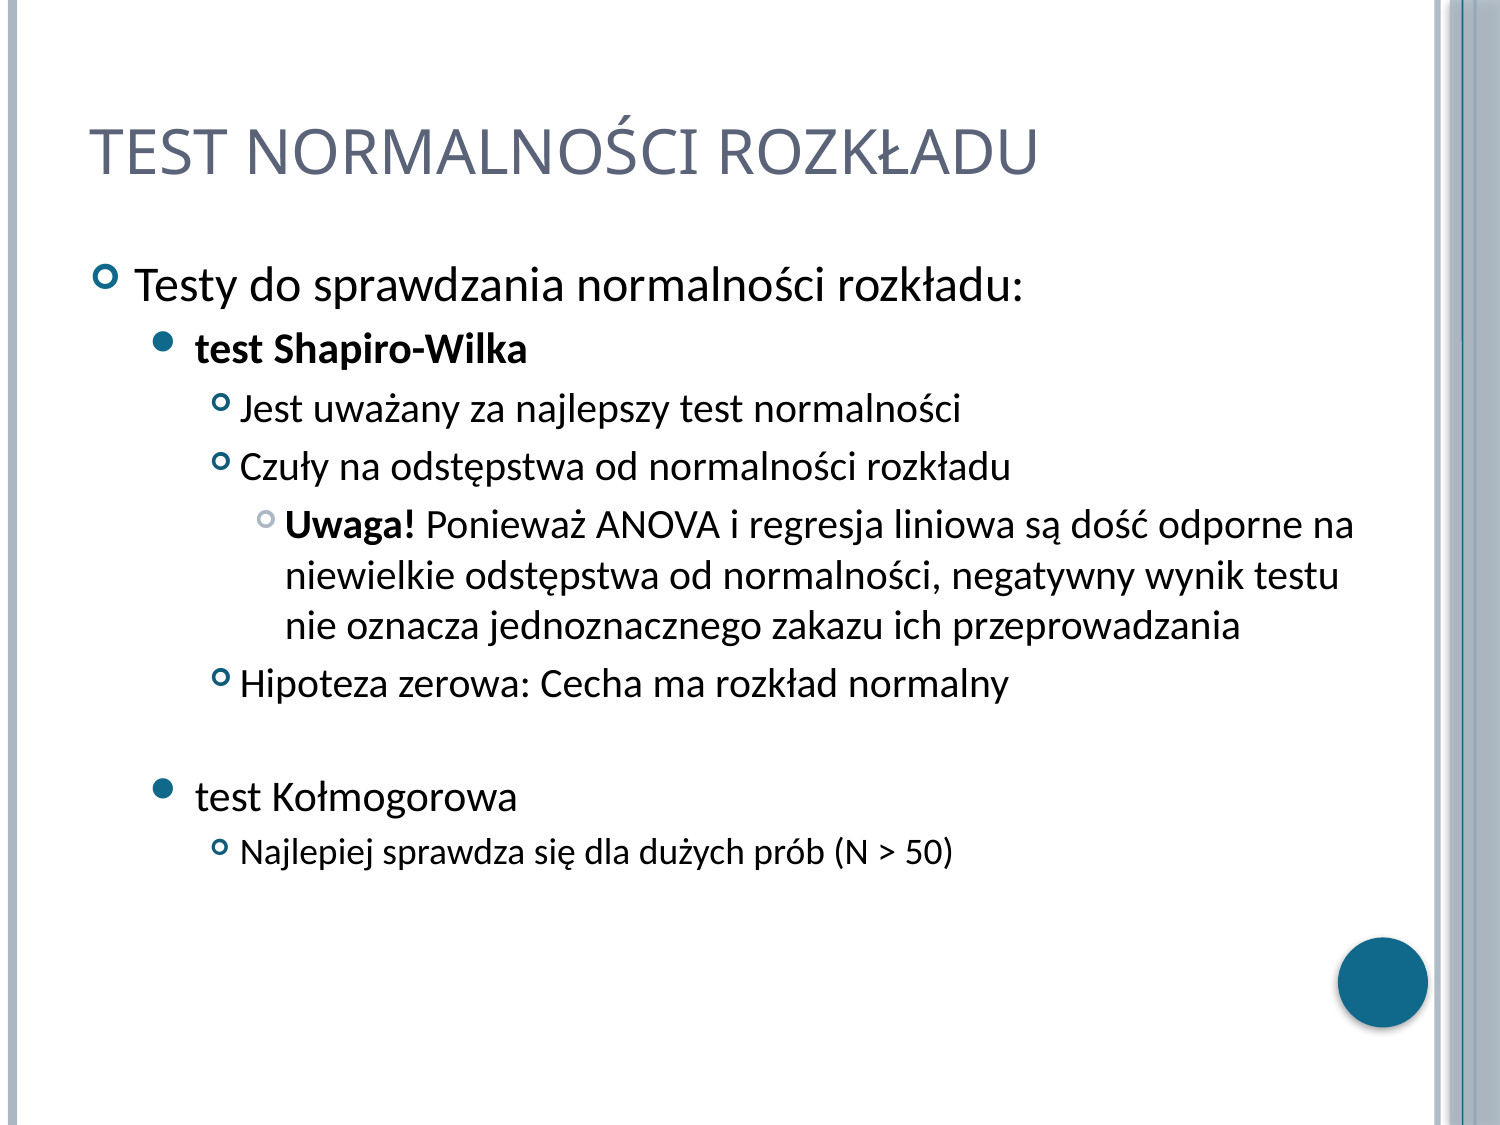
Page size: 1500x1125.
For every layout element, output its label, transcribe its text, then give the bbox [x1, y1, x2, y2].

title Test normalności rozkładu [75, 7, 1300, 195]
list Testy do sprawdzania normalności rozkładu: test Shapiro-Wilka Jest uważany za najlepszy test normalności Czuły na odstępstwa od normalności rozkładu Uwaga! Ponieważ ANOVA i regresja liniowa są dość odporne na niewielkie odstępstwa od normalności, negatywny wynik testu nie oznacza jednoznacznego zakazu ich przeprowadzania Hipoteza zerowa: Cecha ma rozkład normalny test Kołmogorowa Najlepiej sprawdza się dla dużych prób (N > 50) [75, 243, 1412, 1043]
